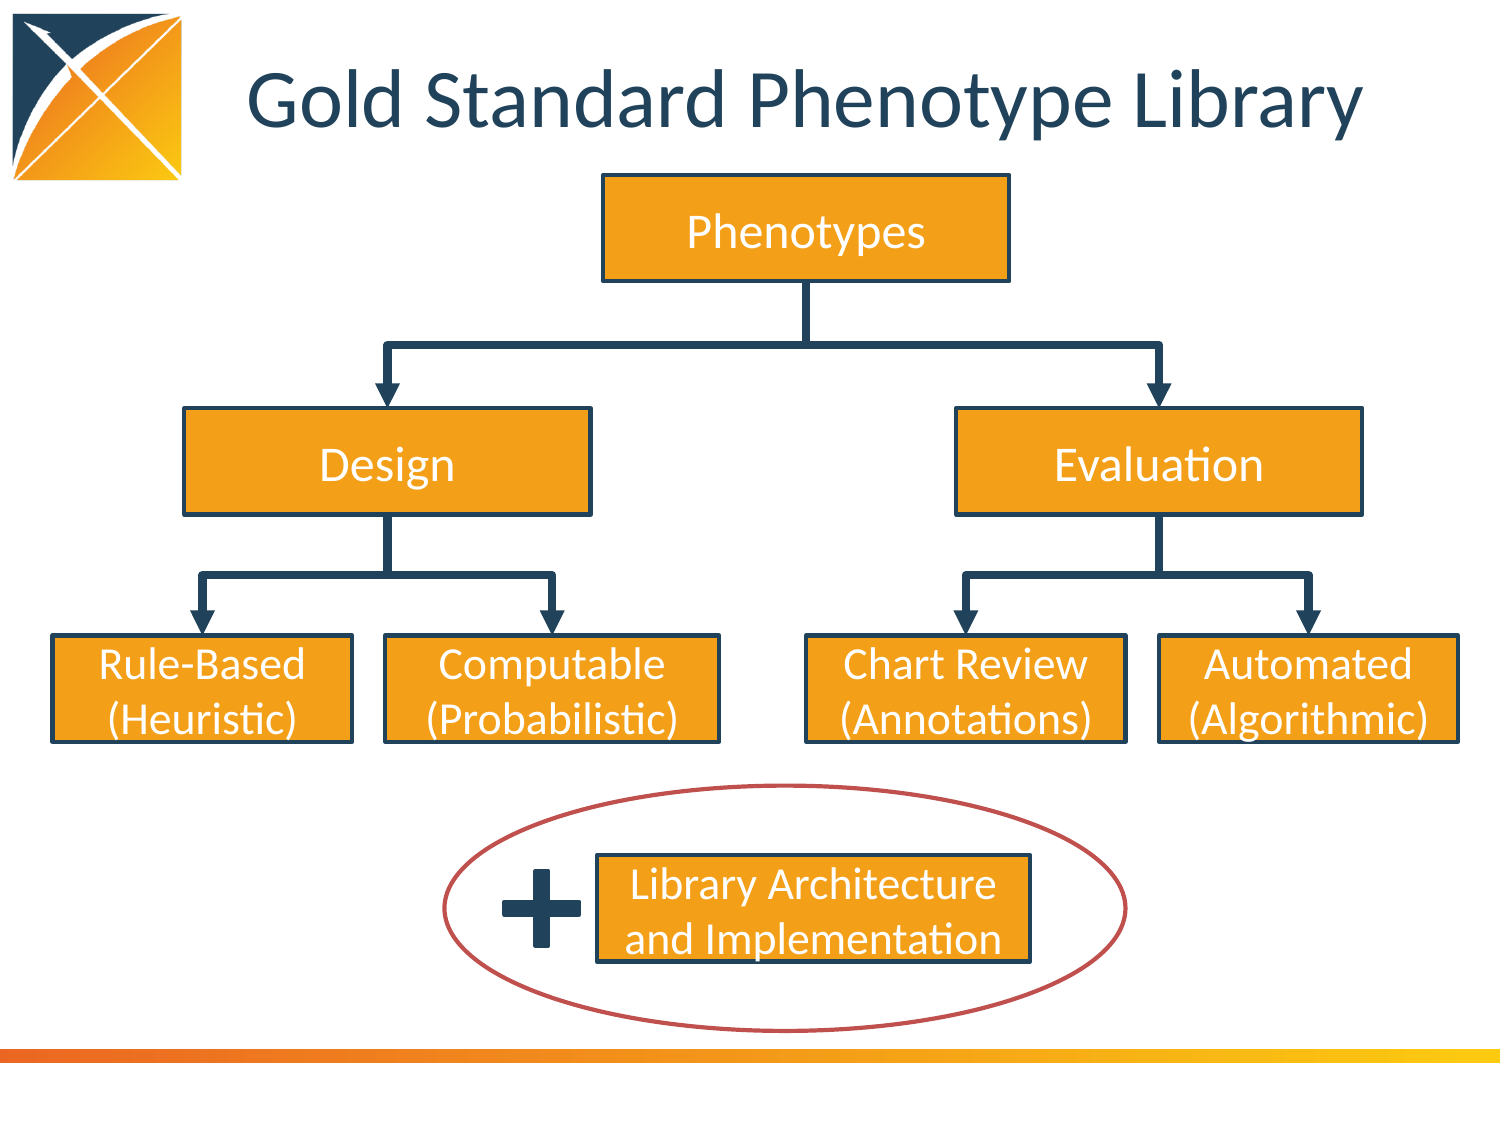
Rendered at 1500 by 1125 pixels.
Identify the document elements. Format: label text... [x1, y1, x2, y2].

title Gold Standard Phenotype Library [187, 24, 1425, 163]
text_box Rule-Based (Heuristic) [50, 633, 354, 744]
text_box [533, 135, 661, 555]
text_box Design [182, 406, 527, 517]
text_box Evaluation [1052, 406, 1364, 517]
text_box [918, 168, 1047, 522]
text_box Automated (Algorithmic) [1157, 633, 1460, 744]
text_box Computable (Probabilistic) [383, 633, 721, 744]
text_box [1001, 478, 1124, 672]
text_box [409, 492, 531, 658]
text_box Phenotypes [666, 173, 913, 283]
picture [0, 0, 206, 200]
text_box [1173, 499, 1295, 650]
text_box [442, 783, 1128, 1034]
text_box Chart Review (Annotations) [804, 633, 1128, 744]
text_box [234, 482, 356, 668]
